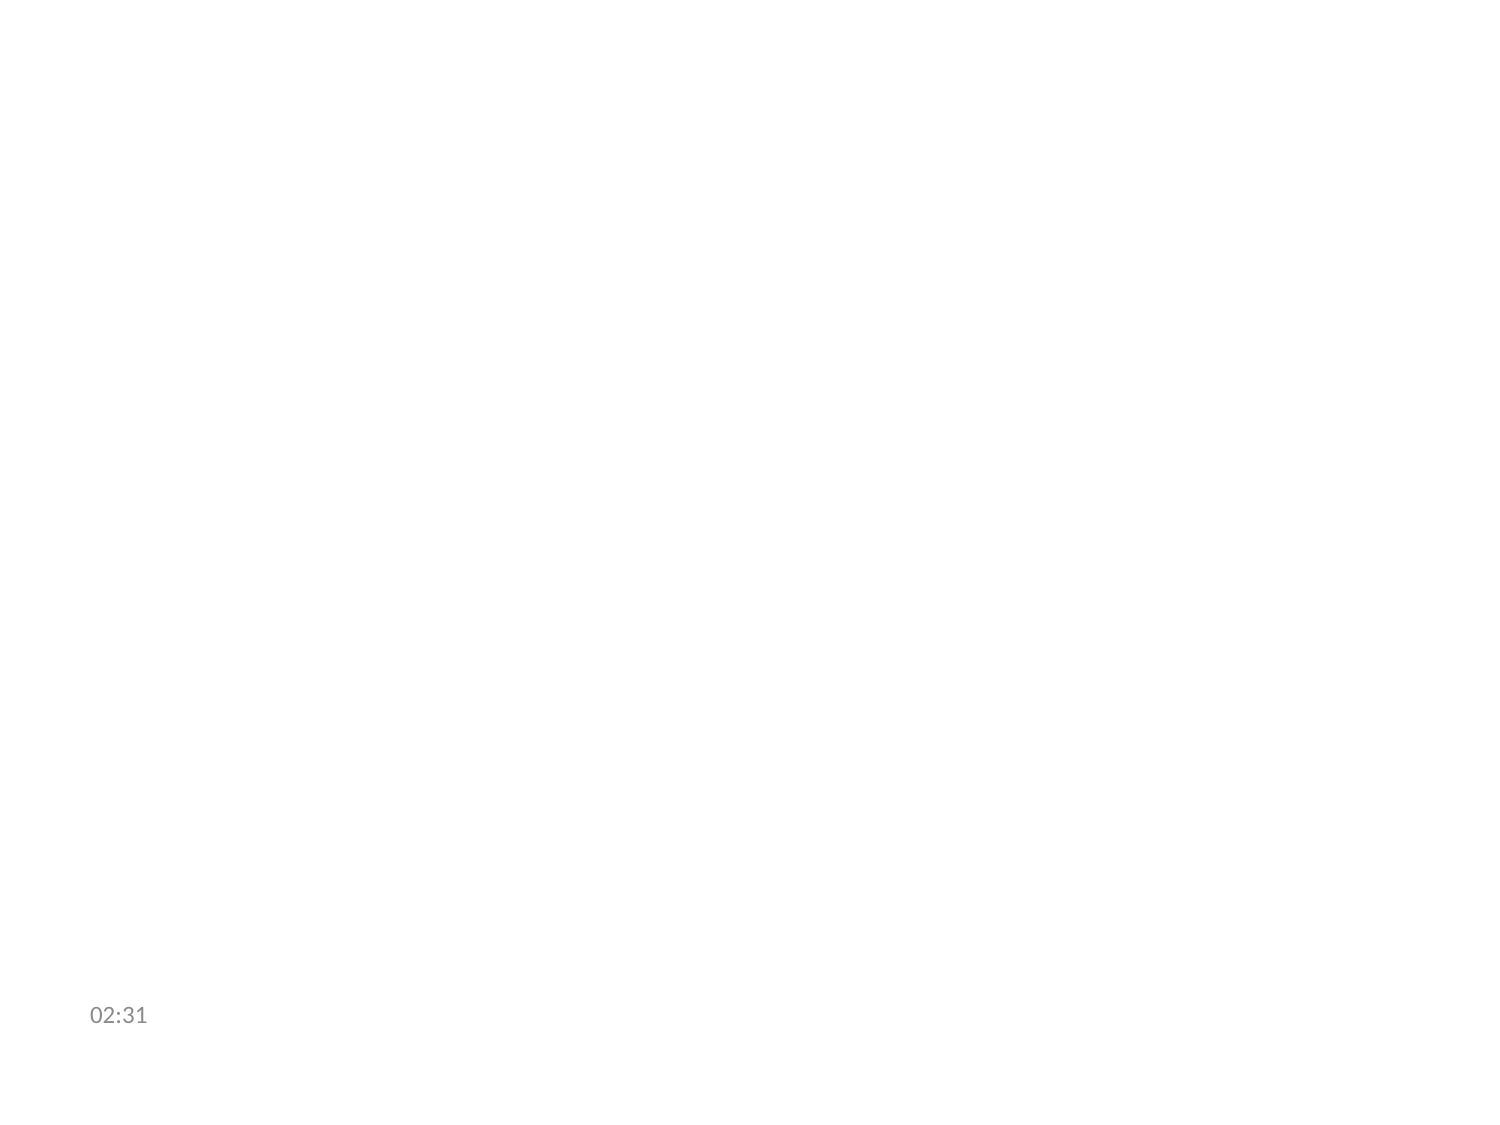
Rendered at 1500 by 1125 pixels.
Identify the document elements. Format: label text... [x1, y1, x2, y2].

text_box 15:35 [75, 983, 425, 1044]
